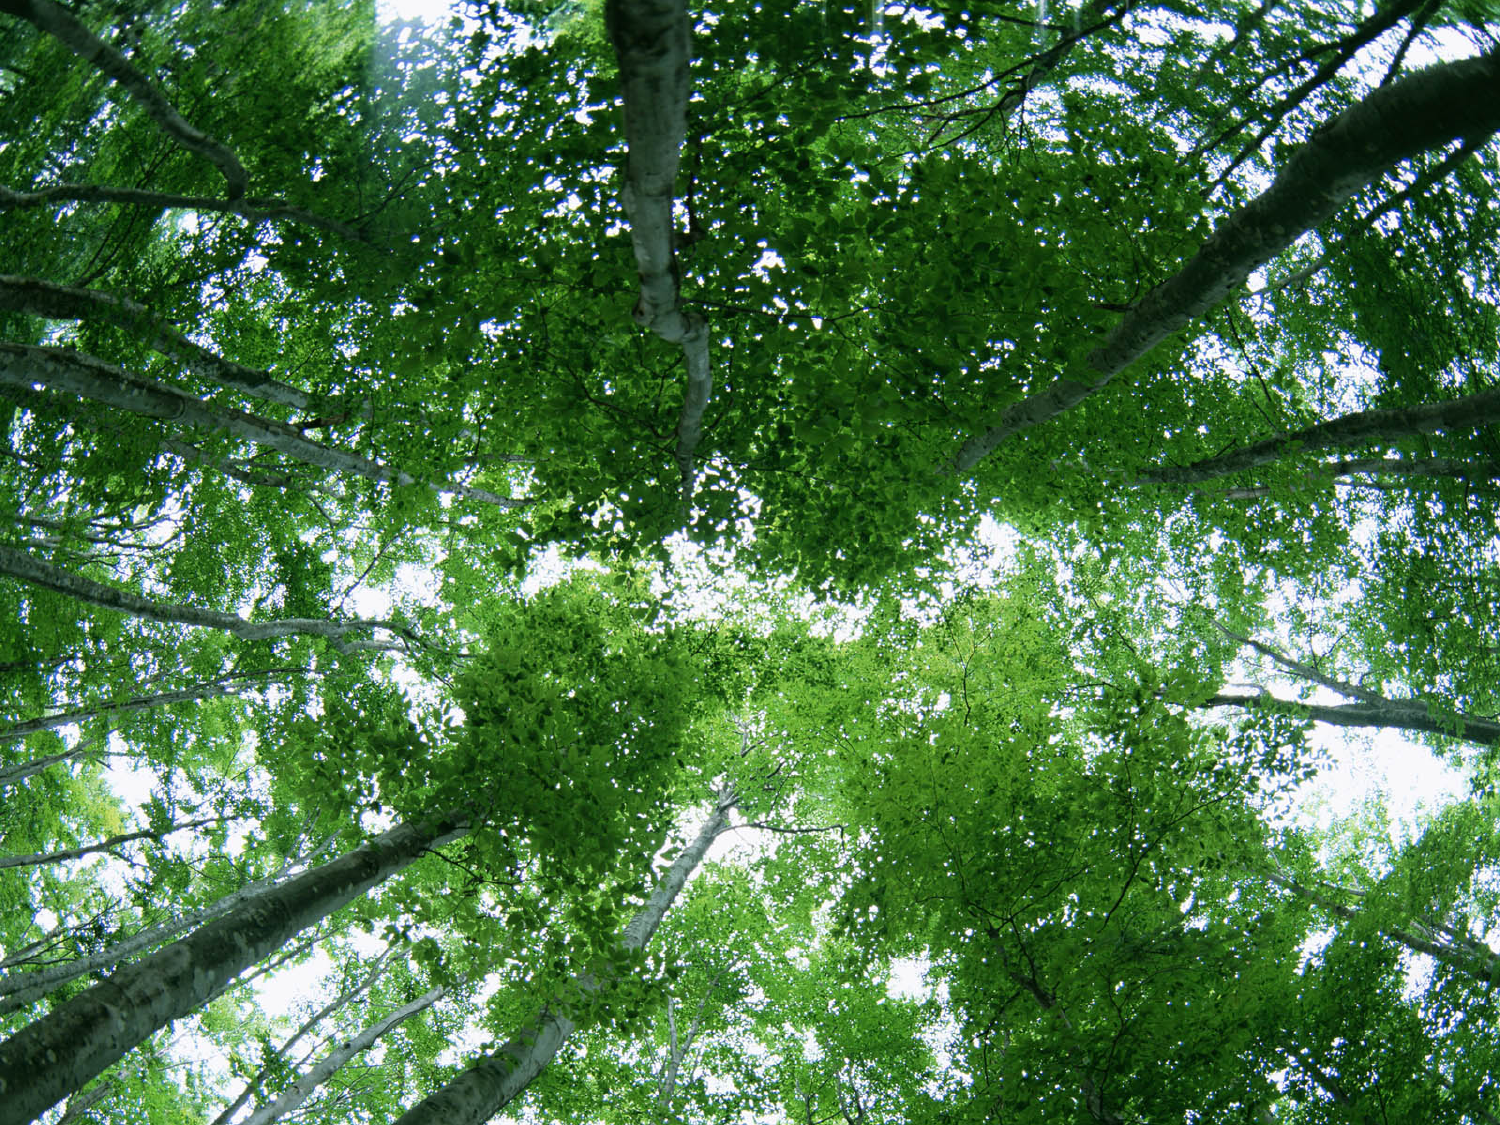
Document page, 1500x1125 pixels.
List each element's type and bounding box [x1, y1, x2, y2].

list [0, 0, 1500, 1125]
